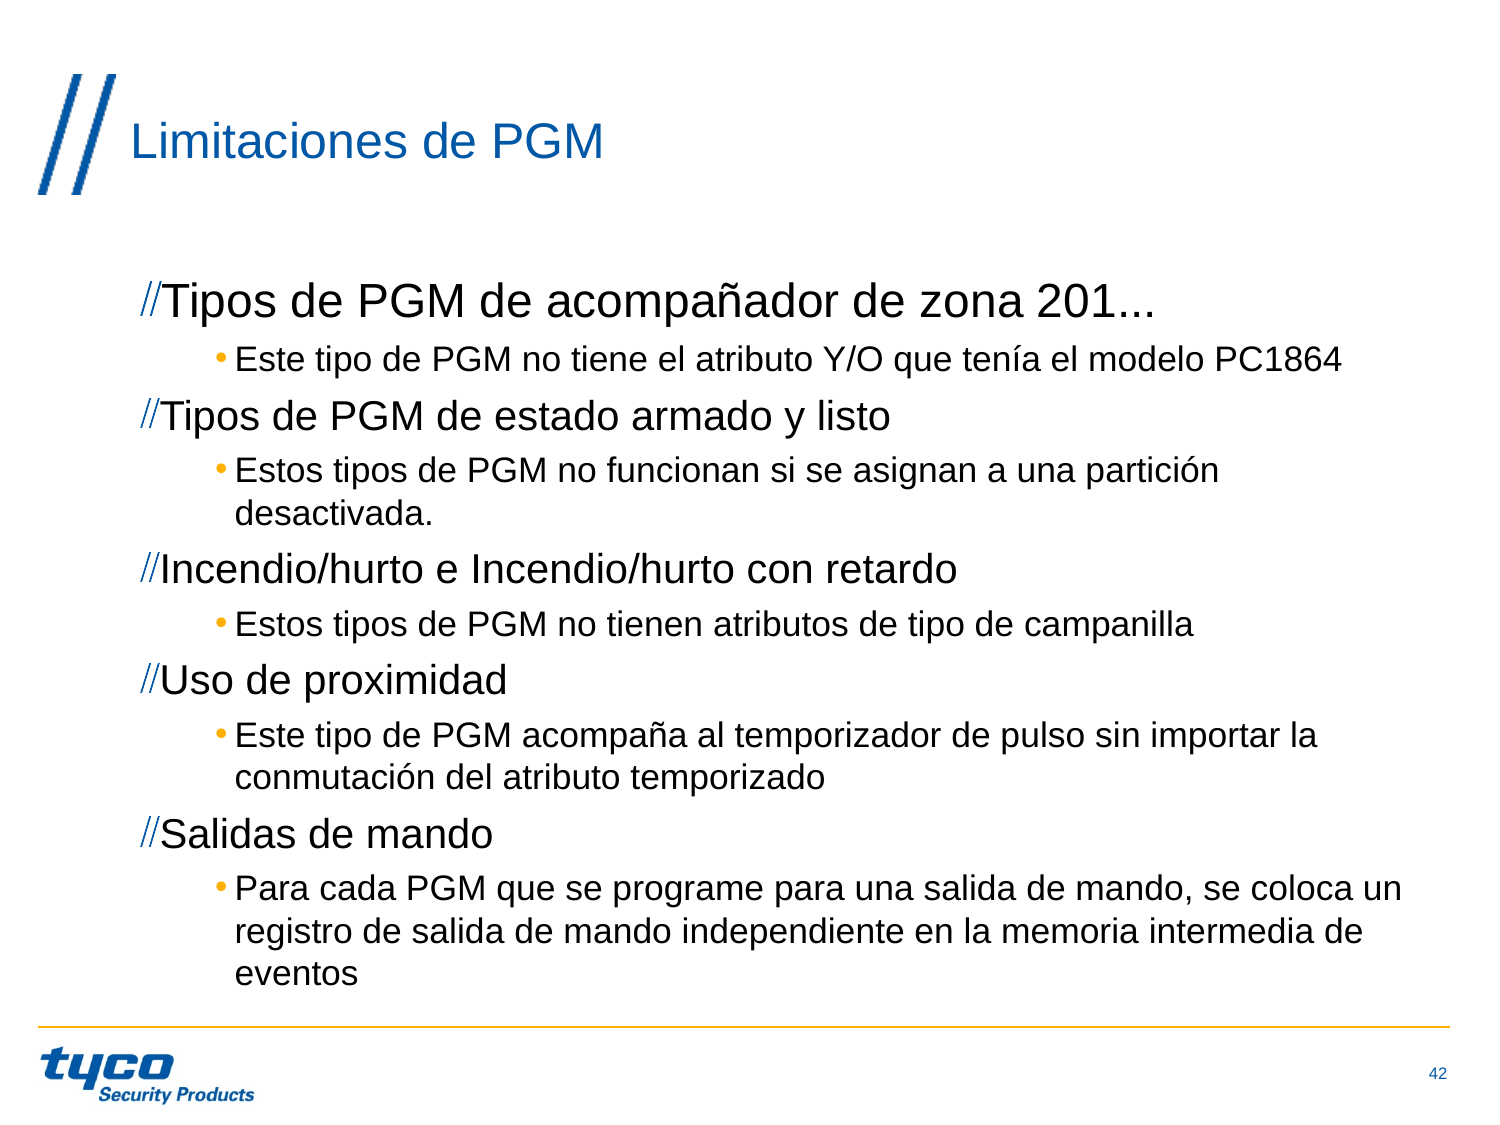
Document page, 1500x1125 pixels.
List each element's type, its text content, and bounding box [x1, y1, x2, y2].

list Tipos de PGM de acompañador de zona 201... Este tipo de PGM no tiene el atributo Y/O que tenía el modelo PC1864 Tipos de PGM de estado armado y listo Estos tipos de PGM no funcionan si se asignan a una partición desactivada. Incendio/hurto e Incendio/hurto con retardo Estos tipos de PGM no tienen atributos de tipo de campanilla Uso de proximidad Este tipo de PGM acompaña al temporizador de pulso sin importar la conmutación del atributo temporizado Salidas de mando Para cada PGM que se programe para una salida de mando, se coloca un registro de salida de mando independiente en la memoria intermedia de eventos [124, 262, 1426, 976]
picture [34, 1040, 260, 1107]
picture [140, 816, 170, 847]
picture [37, 74, 115, 195]
text_box [97, 1061, 228, 1091]
picture [140, 398, 170, 428]
picture [140, 552, 170, 582]
picture [140, 663, 170, 693]
title Limitaciones de PGM [115, 44, 1426, 233]
slide_number 42 [1387, 1042, 1463, 1103]
picture [140, 281, 174, 316]
